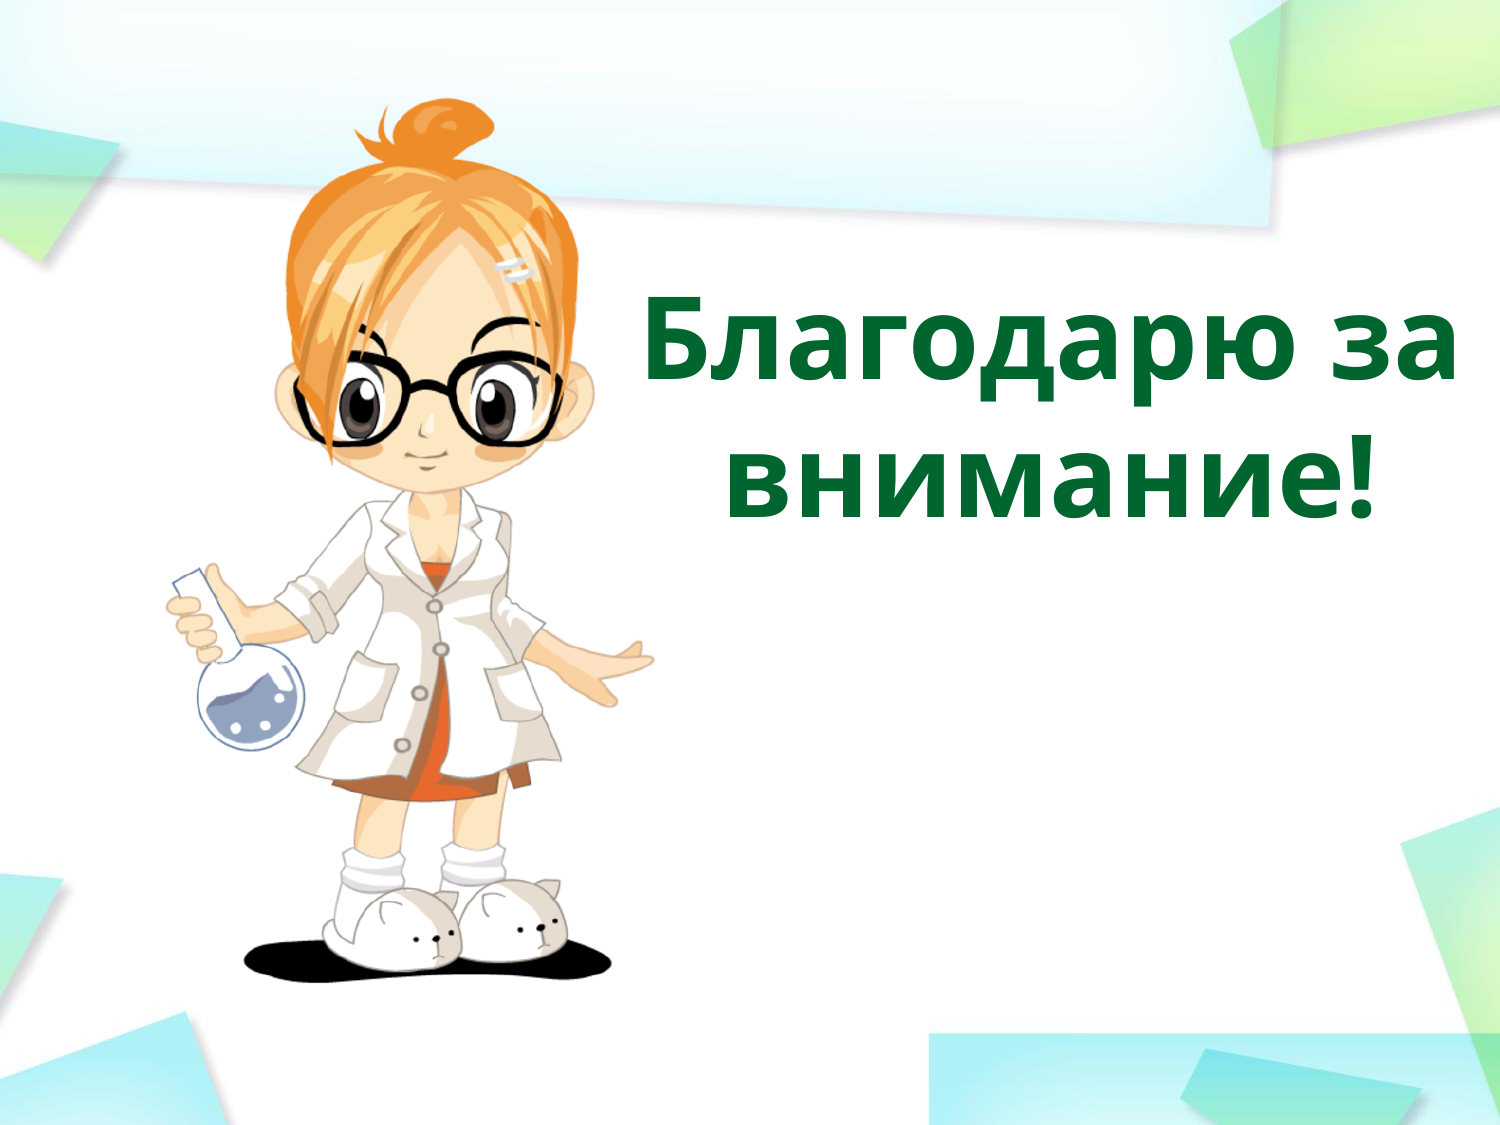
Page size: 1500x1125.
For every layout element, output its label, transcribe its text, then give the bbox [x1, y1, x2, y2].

picture [0, 0, 1500, 1125]
title Благодарю за внимание! [844, 255, 1481, 550]
